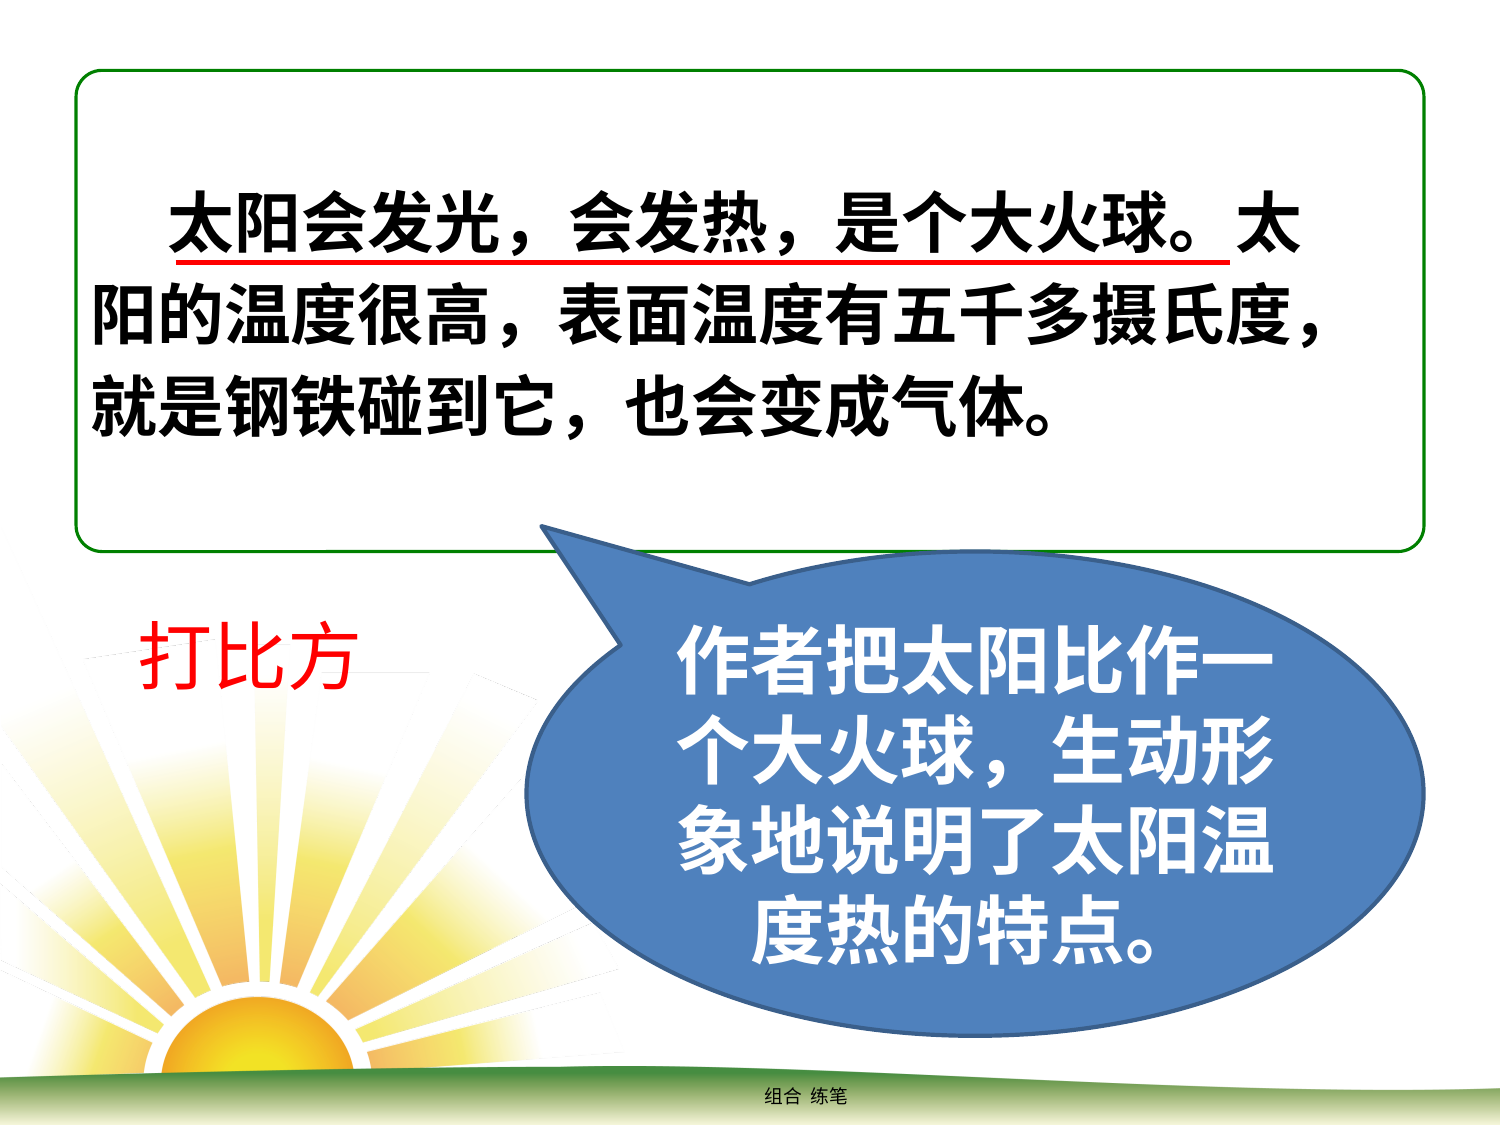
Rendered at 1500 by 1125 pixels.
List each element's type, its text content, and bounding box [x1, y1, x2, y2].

text_box 组合 练笔 [750, 1077, 995, 1115]
text_box 作者把太阳比作一个大火球，生动形象地说明了太阳温度热的特点。 [524, 524, 1426, 1038]
text_box [73, 68, 1427, 554]
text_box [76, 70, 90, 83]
picture [0, 527, 1500, 1125]
text_box 打比方 [122, 602, 673, 708]
